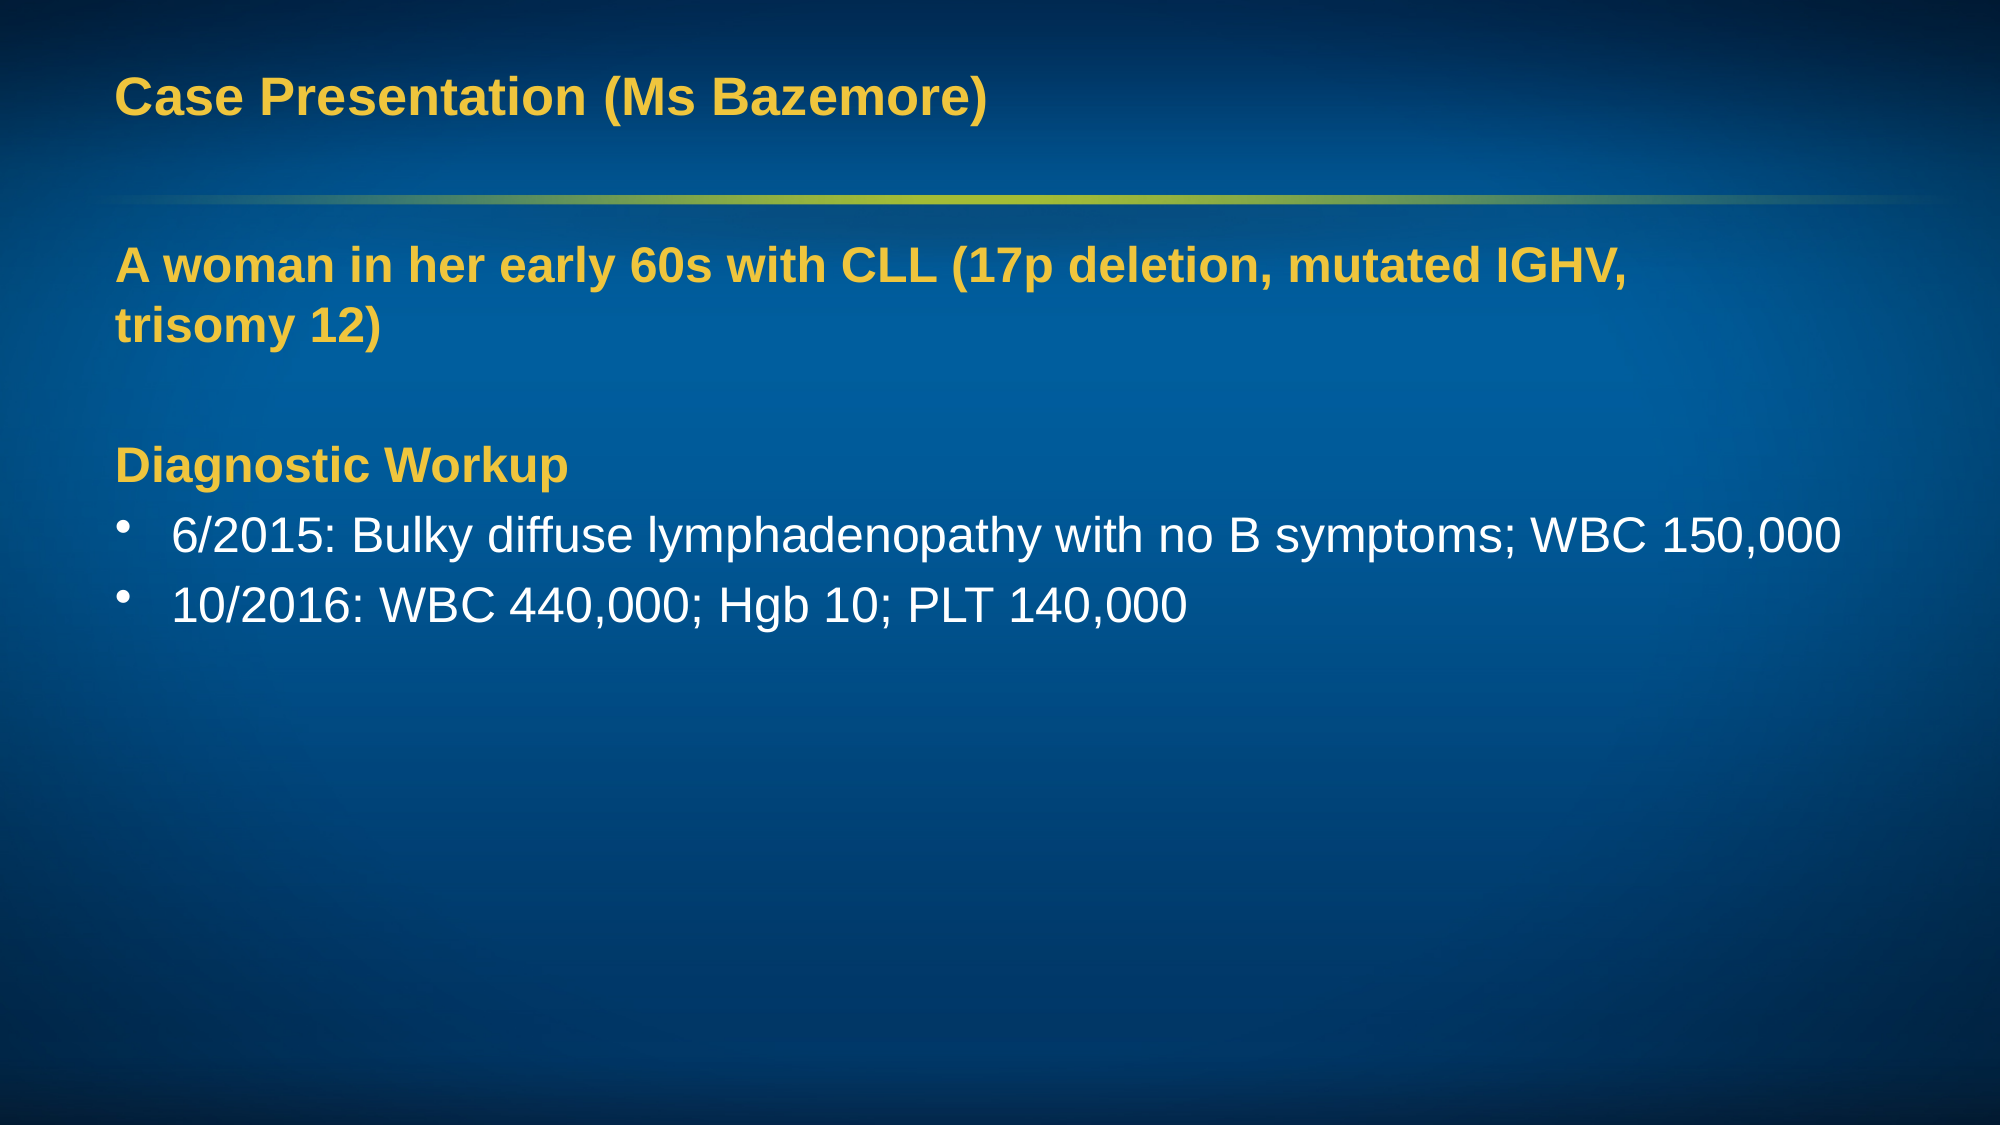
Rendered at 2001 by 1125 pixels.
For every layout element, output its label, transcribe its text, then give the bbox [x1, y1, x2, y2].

title Case Presentation (Ms Bazemore) [99, 0, 1900, 188]
list A woman in her early 60s with CLL (17p deletion, mutated IGHV, trisomy 12) Diagnostic Workup 6/2015: Bulky diffuse lymphadenopathy with no B symptoms; WBC 150,000 10/2016: WBC 440,000; Hgb 10; PLT 140,000 [99, 224, 1900, 1050]
picture [0, 0, 2000, 1125]
